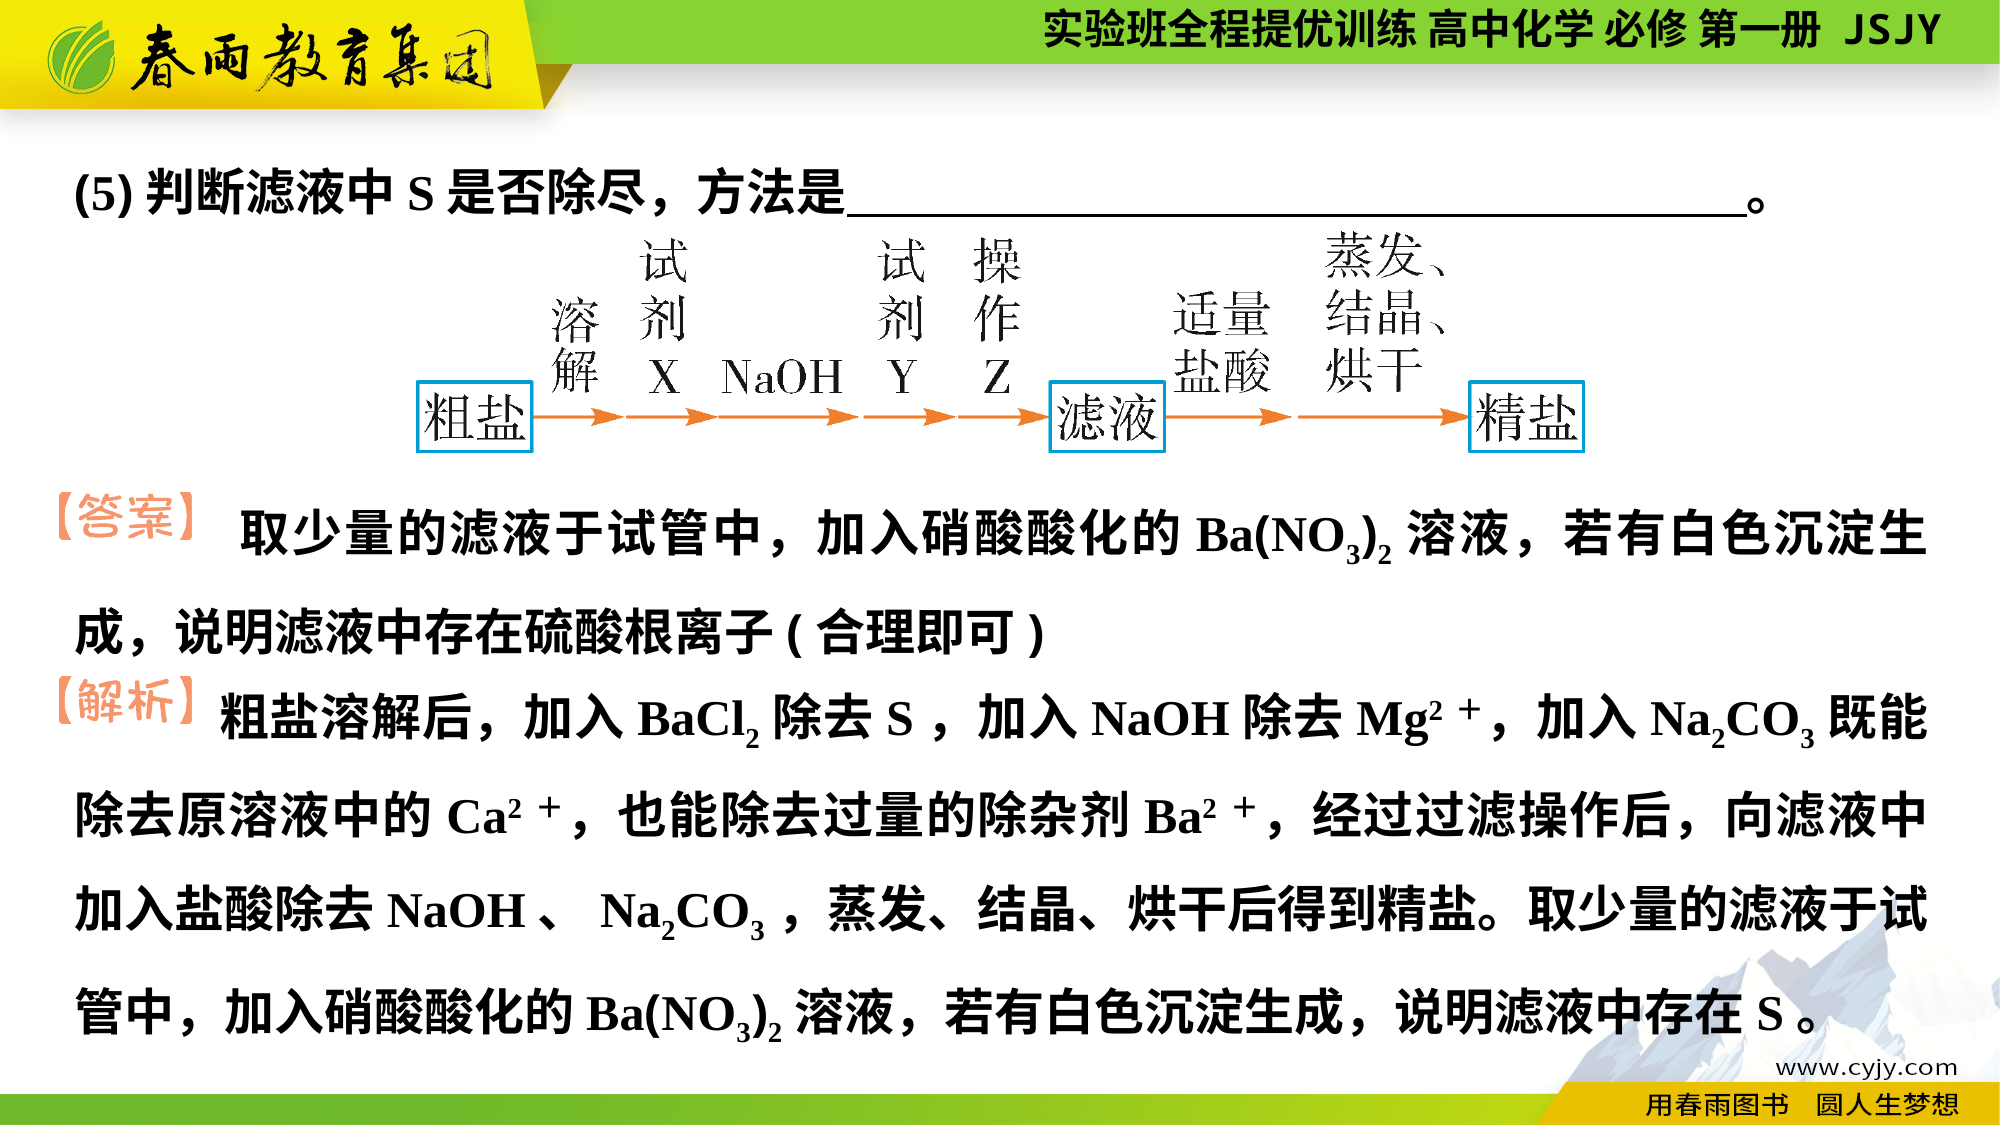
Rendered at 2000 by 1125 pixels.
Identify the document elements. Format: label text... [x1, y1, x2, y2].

text_box 取少量的滤液于试管中，加入硝酸酸化的Ba(NO3)2溶液，若有白色沉淀生成，说明滤液中存在硫酸根离子(合理即可) [59, 460, 1944, 668]
picture [0, 0, 2000, 1125]
